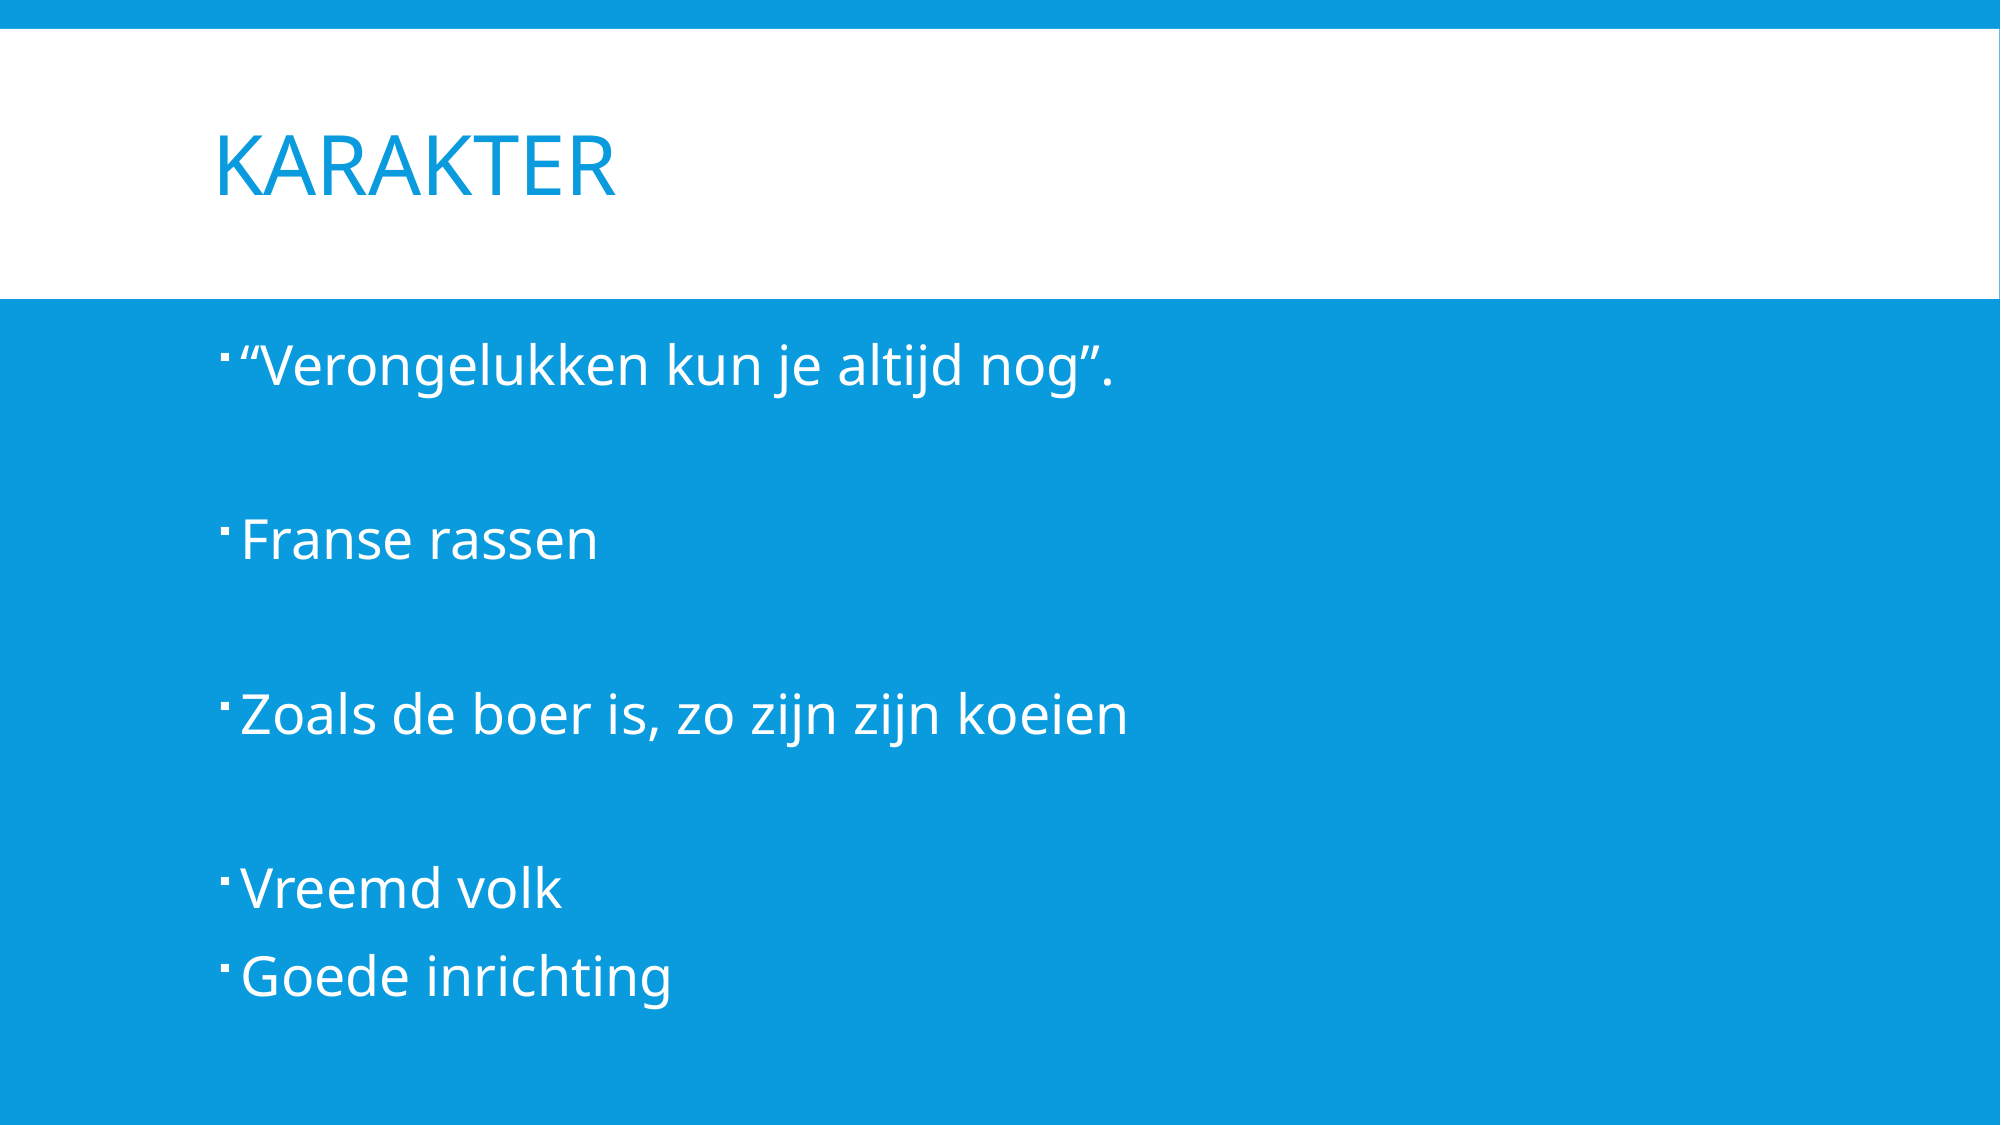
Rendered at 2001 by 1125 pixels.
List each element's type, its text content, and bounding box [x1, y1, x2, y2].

title Karakter [197, 46, 1803, 295]
list “Verongelukken kun je altijd nog”. Franse rassen Zoals de boer is, zo zijn zijn koeien Vreemd volk Goede inrichting [197, 329, 1803, 1020]
